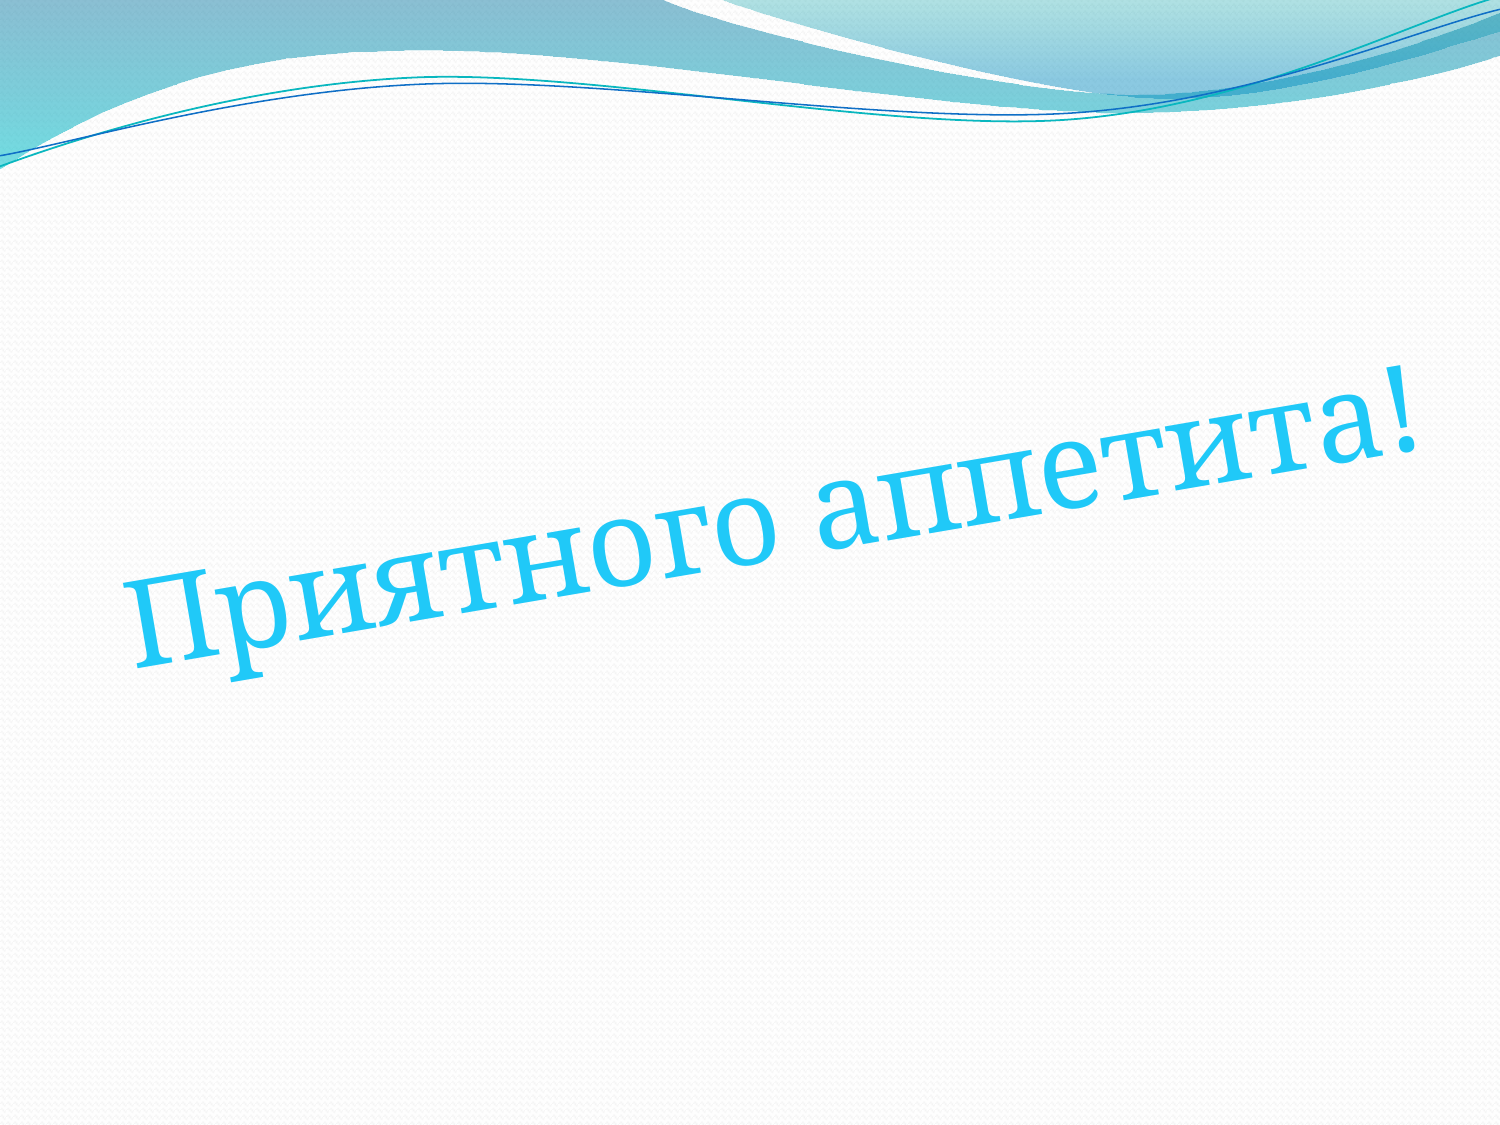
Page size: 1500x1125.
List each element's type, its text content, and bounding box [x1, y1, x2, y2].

list Приятного аппетита! [93, 316, 1476, 847]
